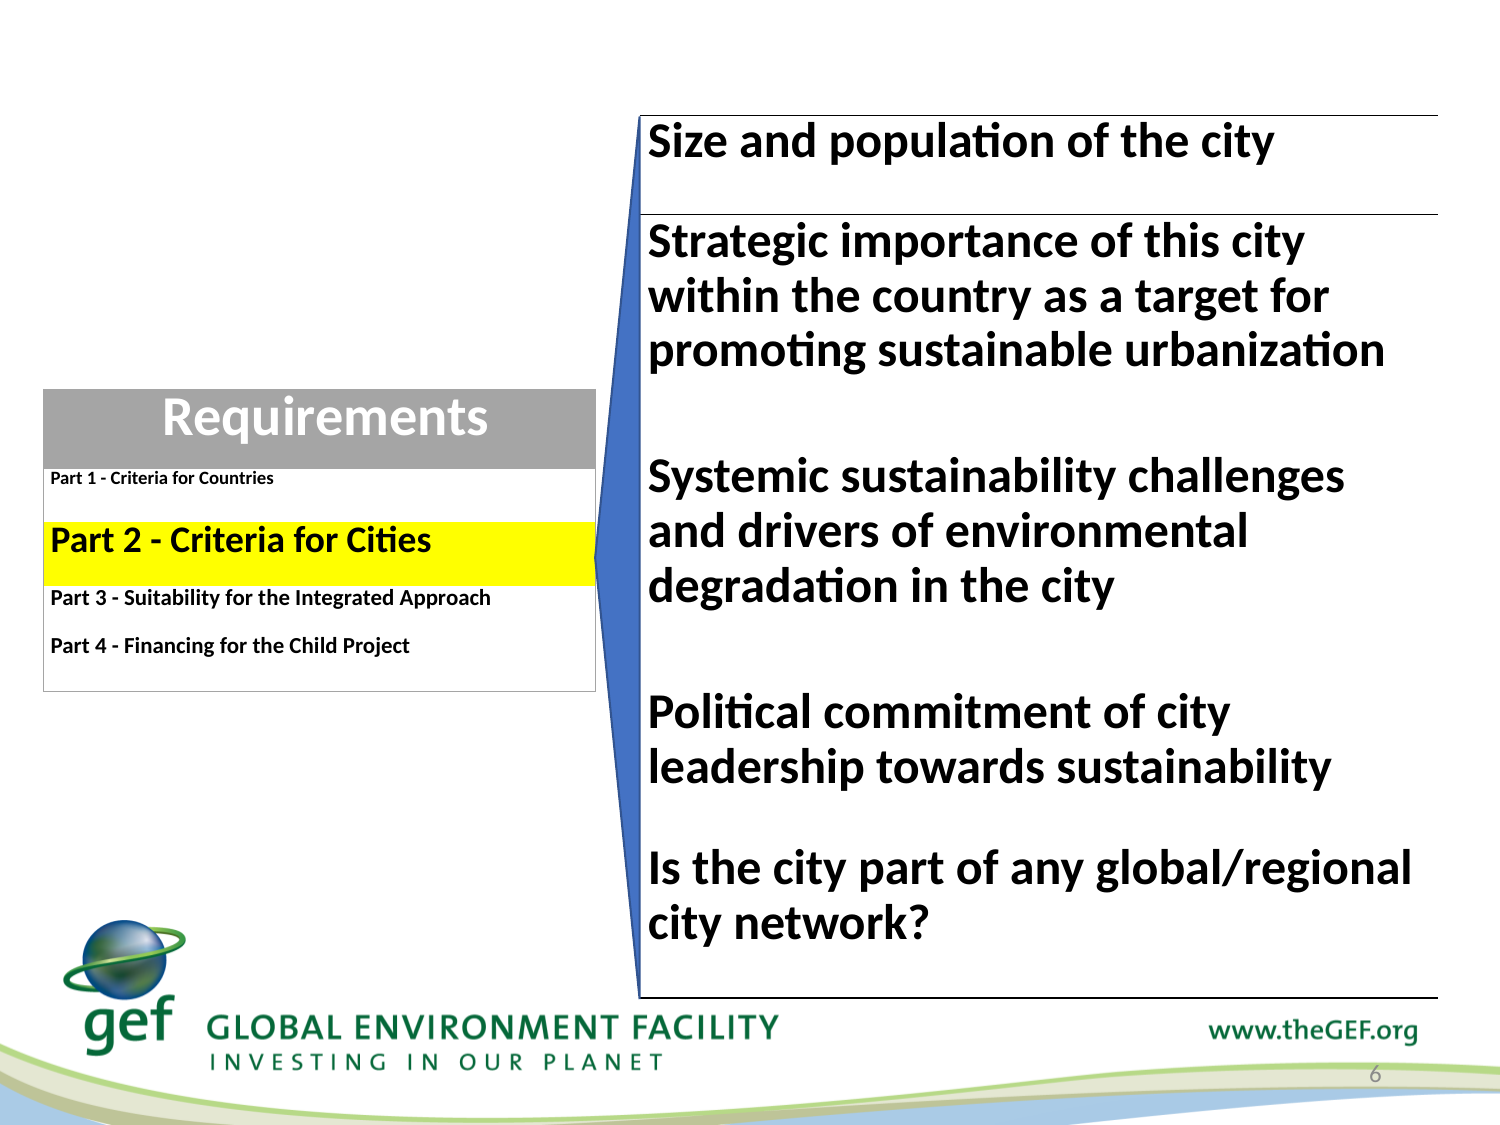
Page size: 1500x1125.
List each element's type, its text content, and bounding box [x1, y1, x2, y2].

table_cell Strategic importance of this city within the country as a target for promoting sustainable urbanization [641, 215, 1438, 450]
table_cell Part 3 - Suitability for the Integrated Approach [44, 586, 595, 635]
table_header Requirements [44, 390, 595, 469]
table_cell Systemic sustainability challenges and drivers of environmental degradation in the city [641, 450, 1438, 686]
table_cell Part 4 - Financing for the Child Project [44, 635, 595, 691]
table_cell Is the city part of any global/regional city network? [641, 842, 1438, 997]
table_cell Part 2 - Criteria for Cities [44, 522, 595, 586]
picture [0, 920, 1500, 1125]
table_cell Part 1 - Criteria for Countries [44, 469, 595, 522]
table_cell Political commitment of city leadership towards sustainability [641, 686, 1438, 842]
text_box [594, 116, 641, 1000]
slide_number 6 [1059, 1042, 1397, 1103]
table_header Size and population of the city [641, 116, 1438, 214]
